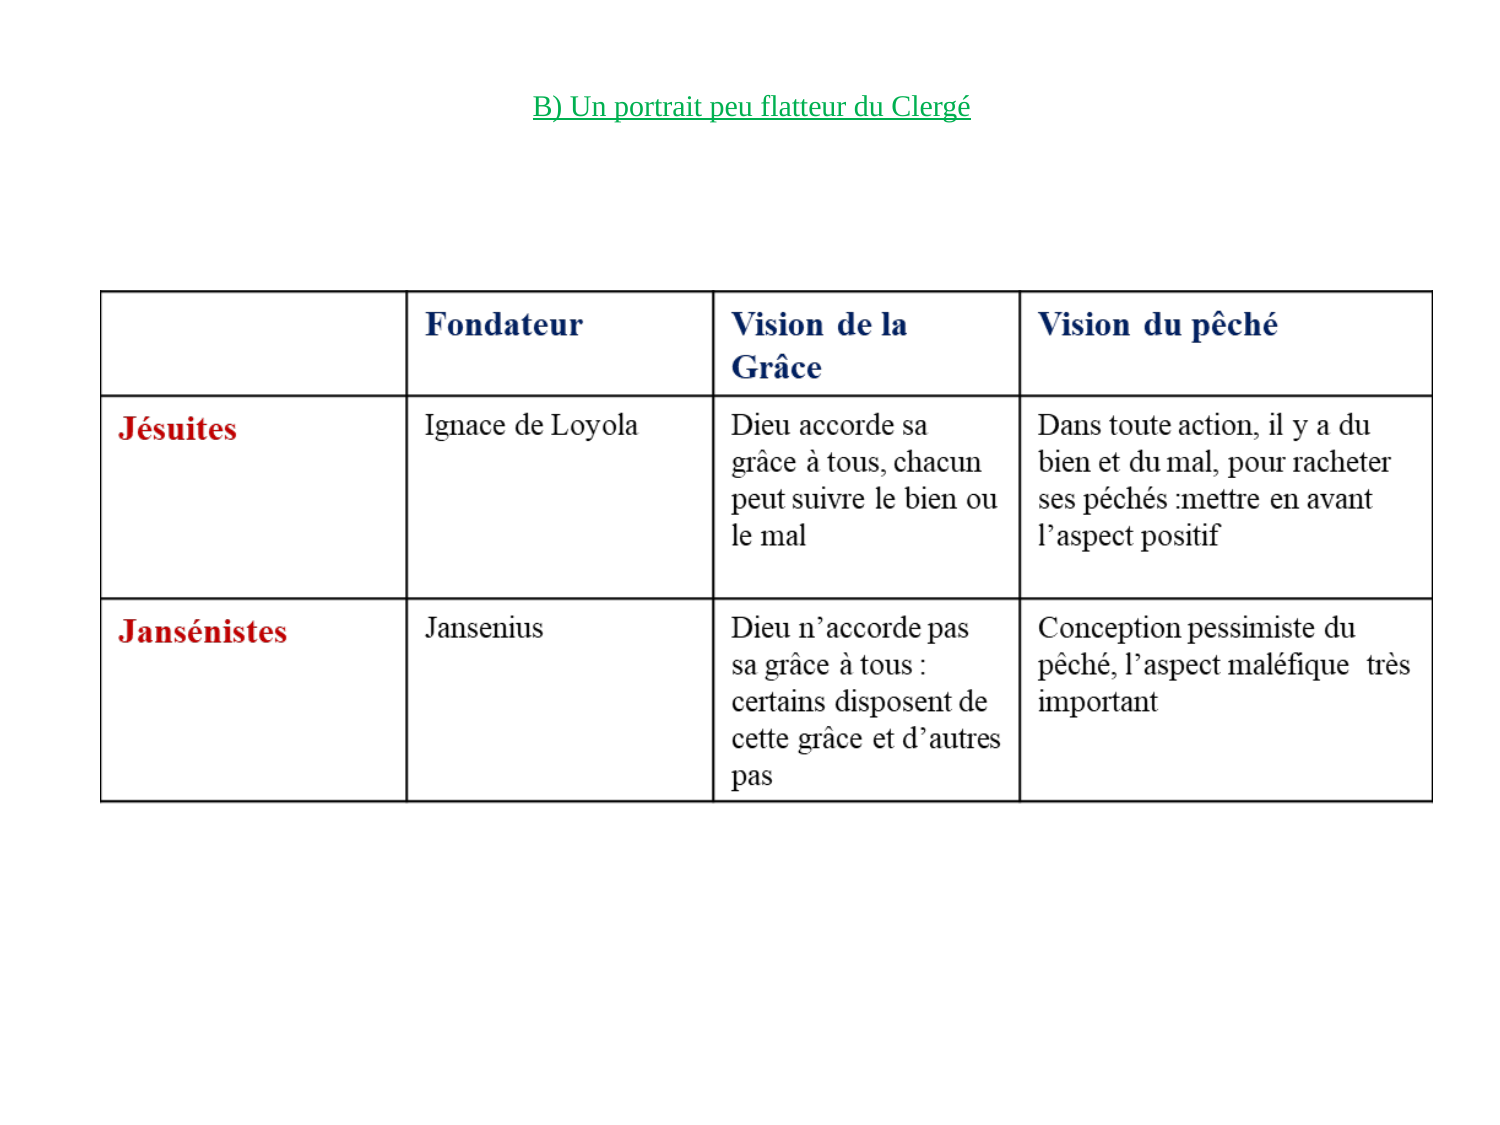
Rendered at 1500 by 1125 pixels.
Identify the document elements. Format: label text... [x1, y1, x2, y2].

title B) Un portrait peu flatteur du Clergé [76, 78, 1427, 197]
picture [100, 290, 1434, 811]
